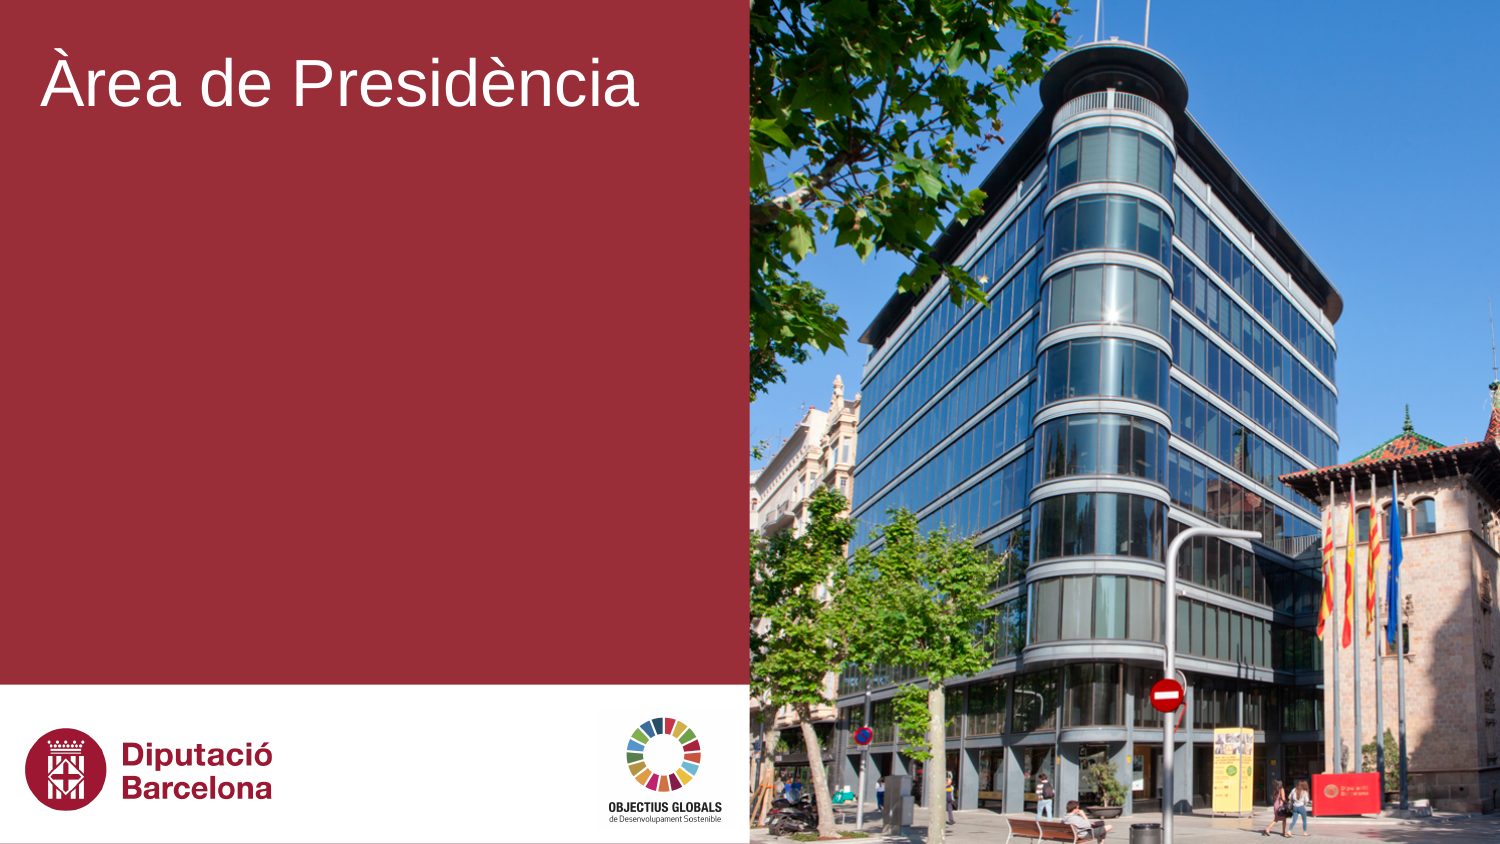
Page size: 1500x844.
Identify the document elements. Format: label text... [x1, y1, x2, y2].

text_box Àrea de Presidència [25, 32, 722, 540]
picture [596, 709, 736, 830]
picture [749, 0, 1500, 844]
picture [25, 728, 272, 811]
